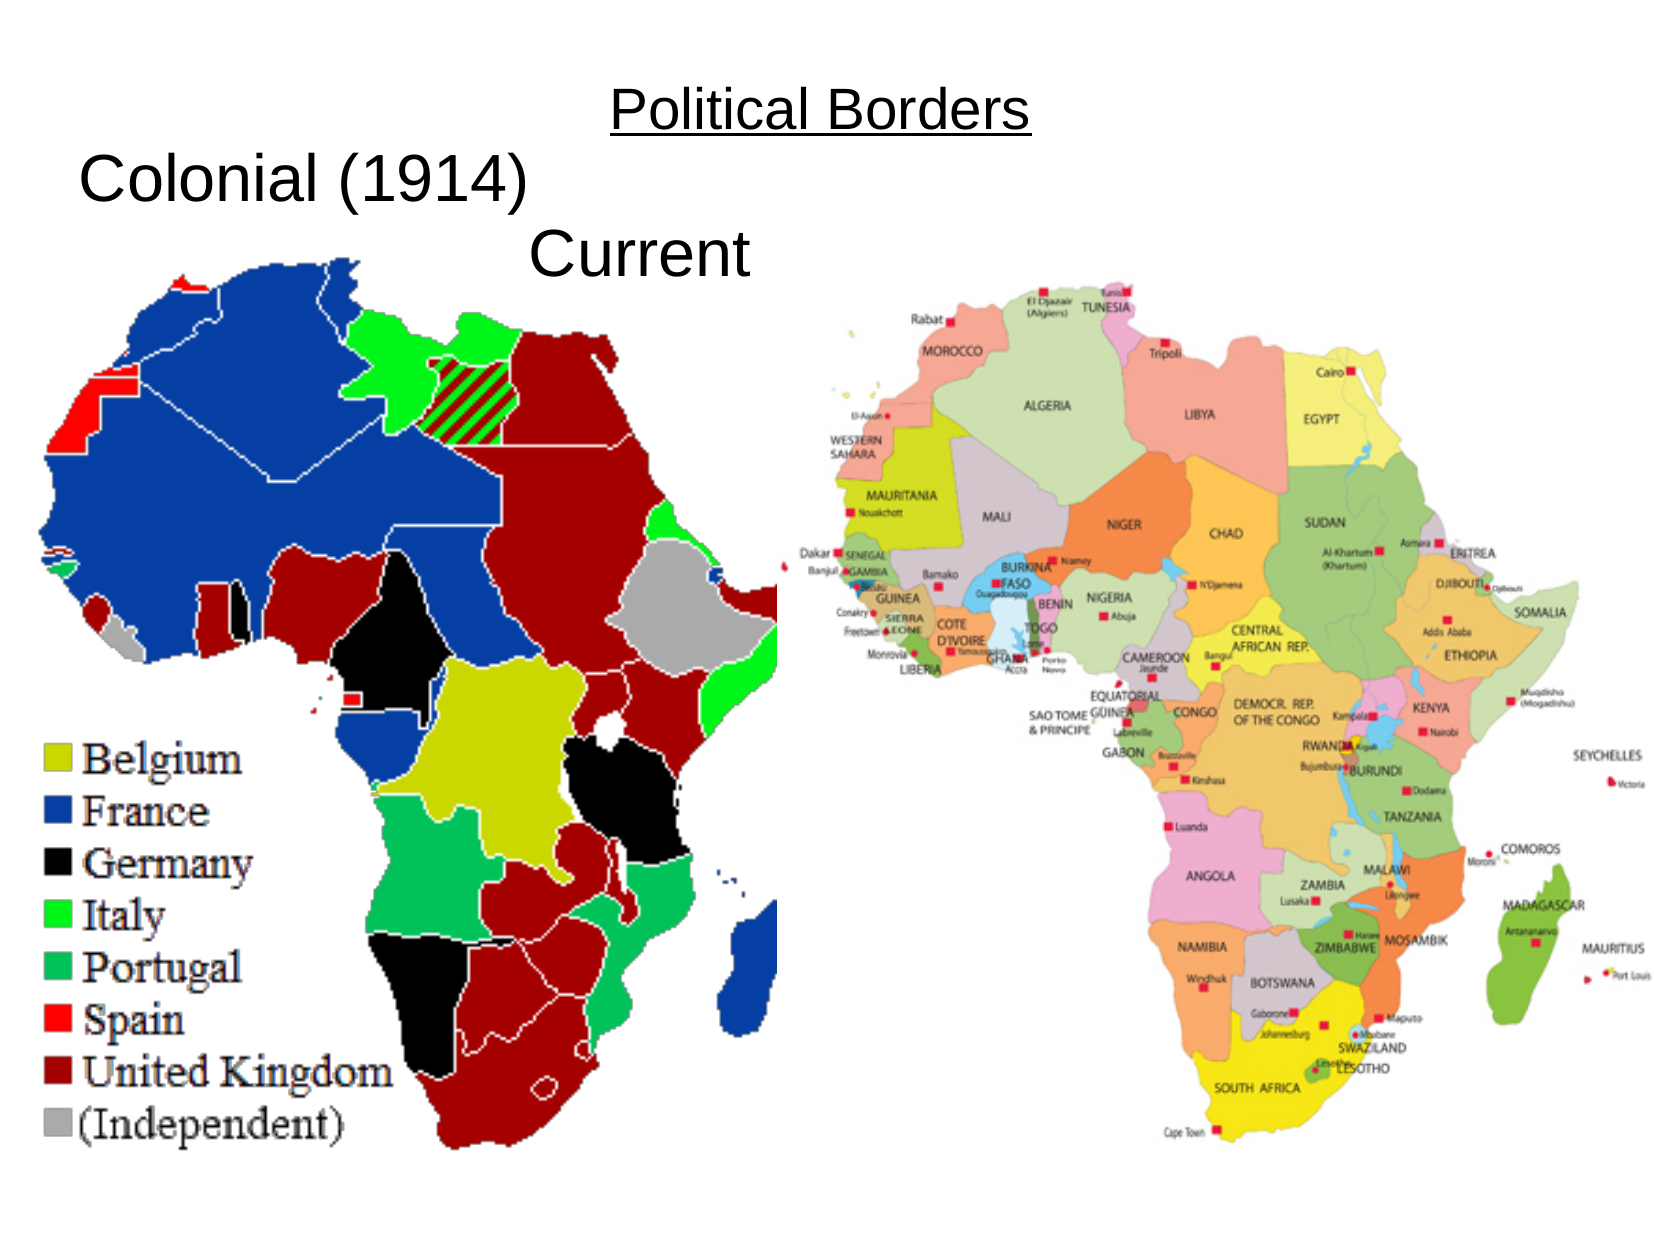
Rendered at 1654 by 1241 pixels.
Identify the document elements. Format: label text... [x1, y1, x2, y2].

picture [26, 244, 1654, 1179]
text_box Political Borders Colonial (1914) Current [64, 69, 1577, 268]
